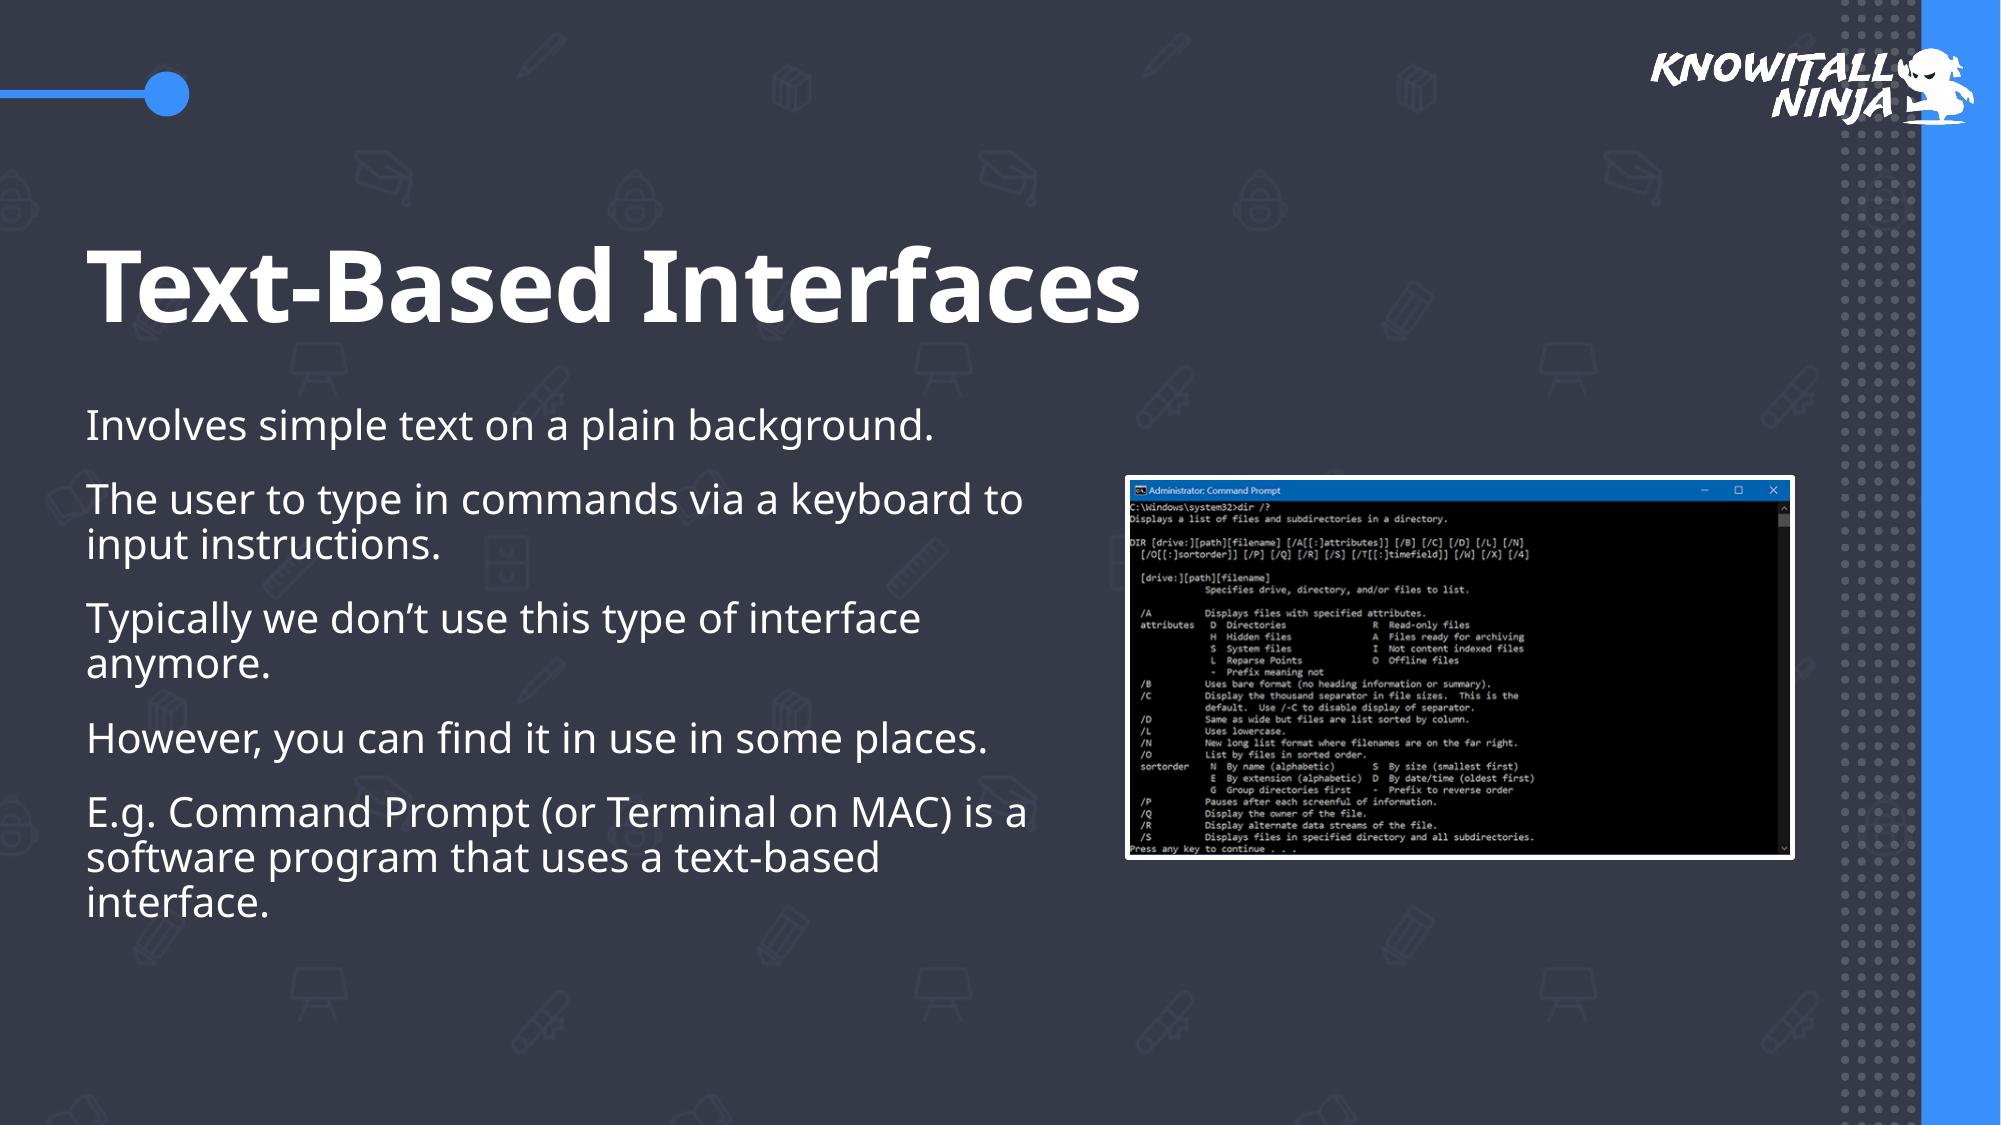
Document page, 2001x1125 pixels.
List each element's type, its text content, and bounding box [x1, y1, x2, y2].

list Involves simple text on a plain background. The user to type in commands via a keyboard to input instructions. Typically we don’t use this type of interface anymore. However, you can find it in use in some places. E.g. Command Prompt (or Terminal on MAC) is a software program that uses a text-based interface. [70, 397, 1071, 1090]
title Text-Based Interfaces [70, 125, 1825, 351]
picture [0, 0, 1974, 1125]
